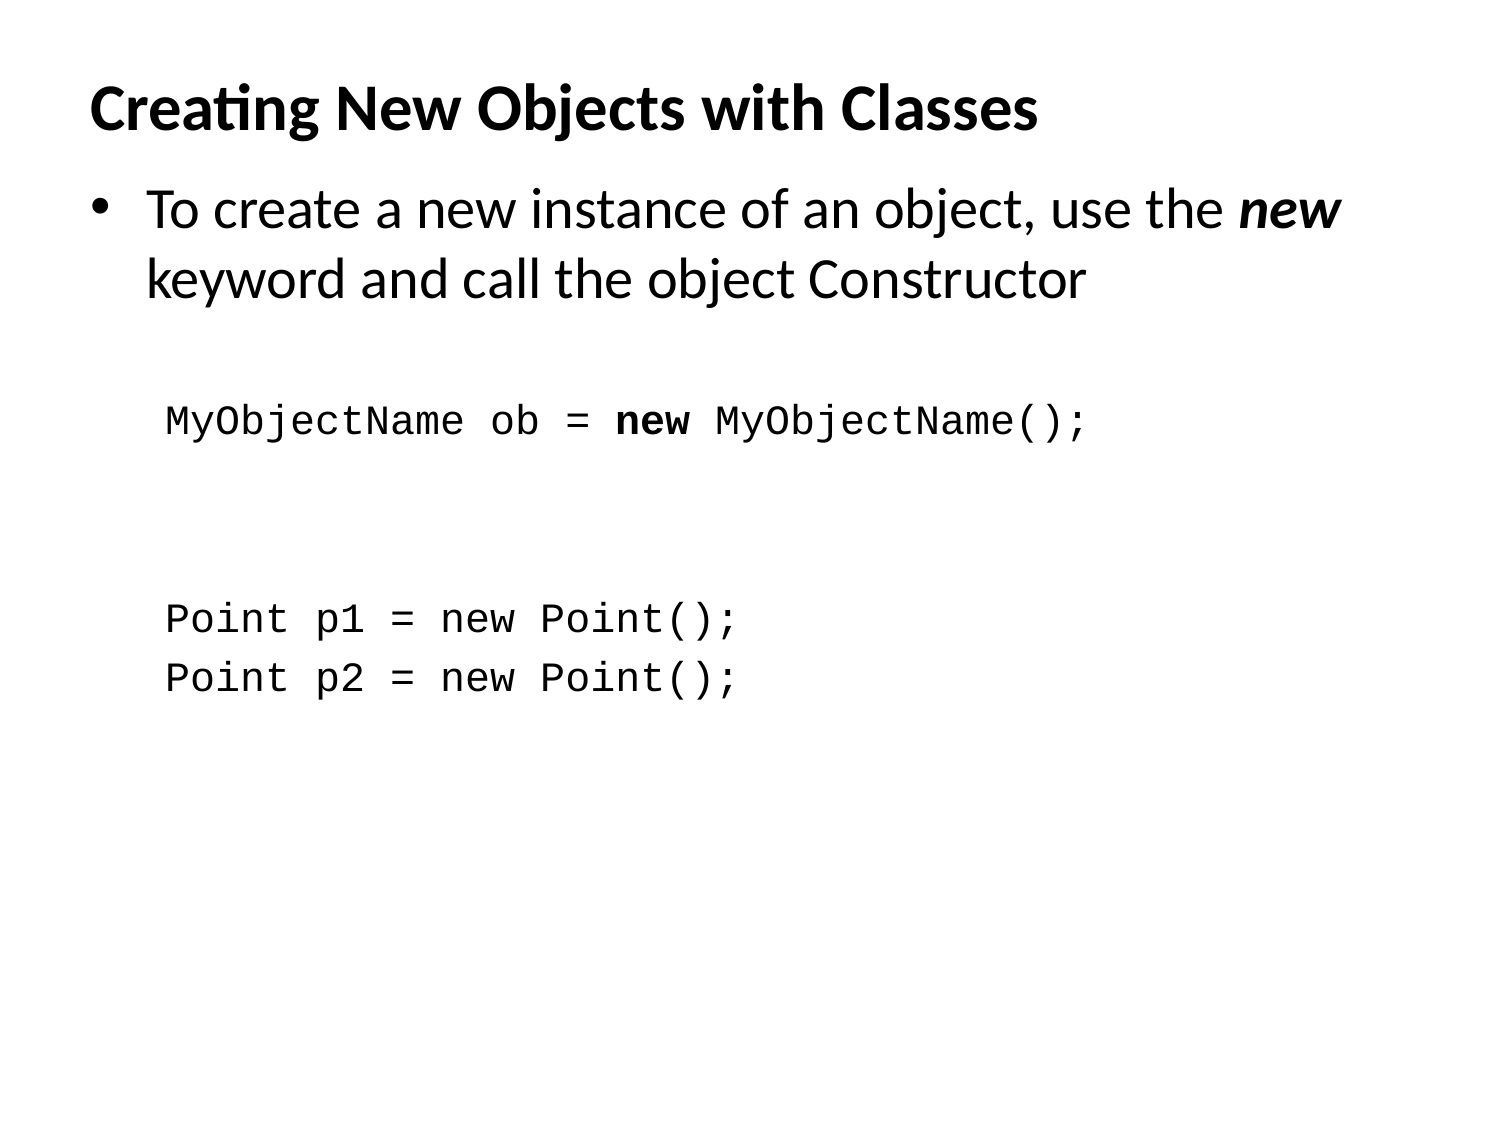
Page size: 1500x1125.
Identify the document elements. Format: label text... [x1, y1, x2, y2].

title Creating New Objects with Classes [74, 44, 1426, 162]
list To create a new instance of an object, use the new keyword and call the object Constructor MyObjectName ob = new MyObjectName(); Point p1 = new Point(); Point p2 = new Point(); [74, 162, 1426, 1006]
